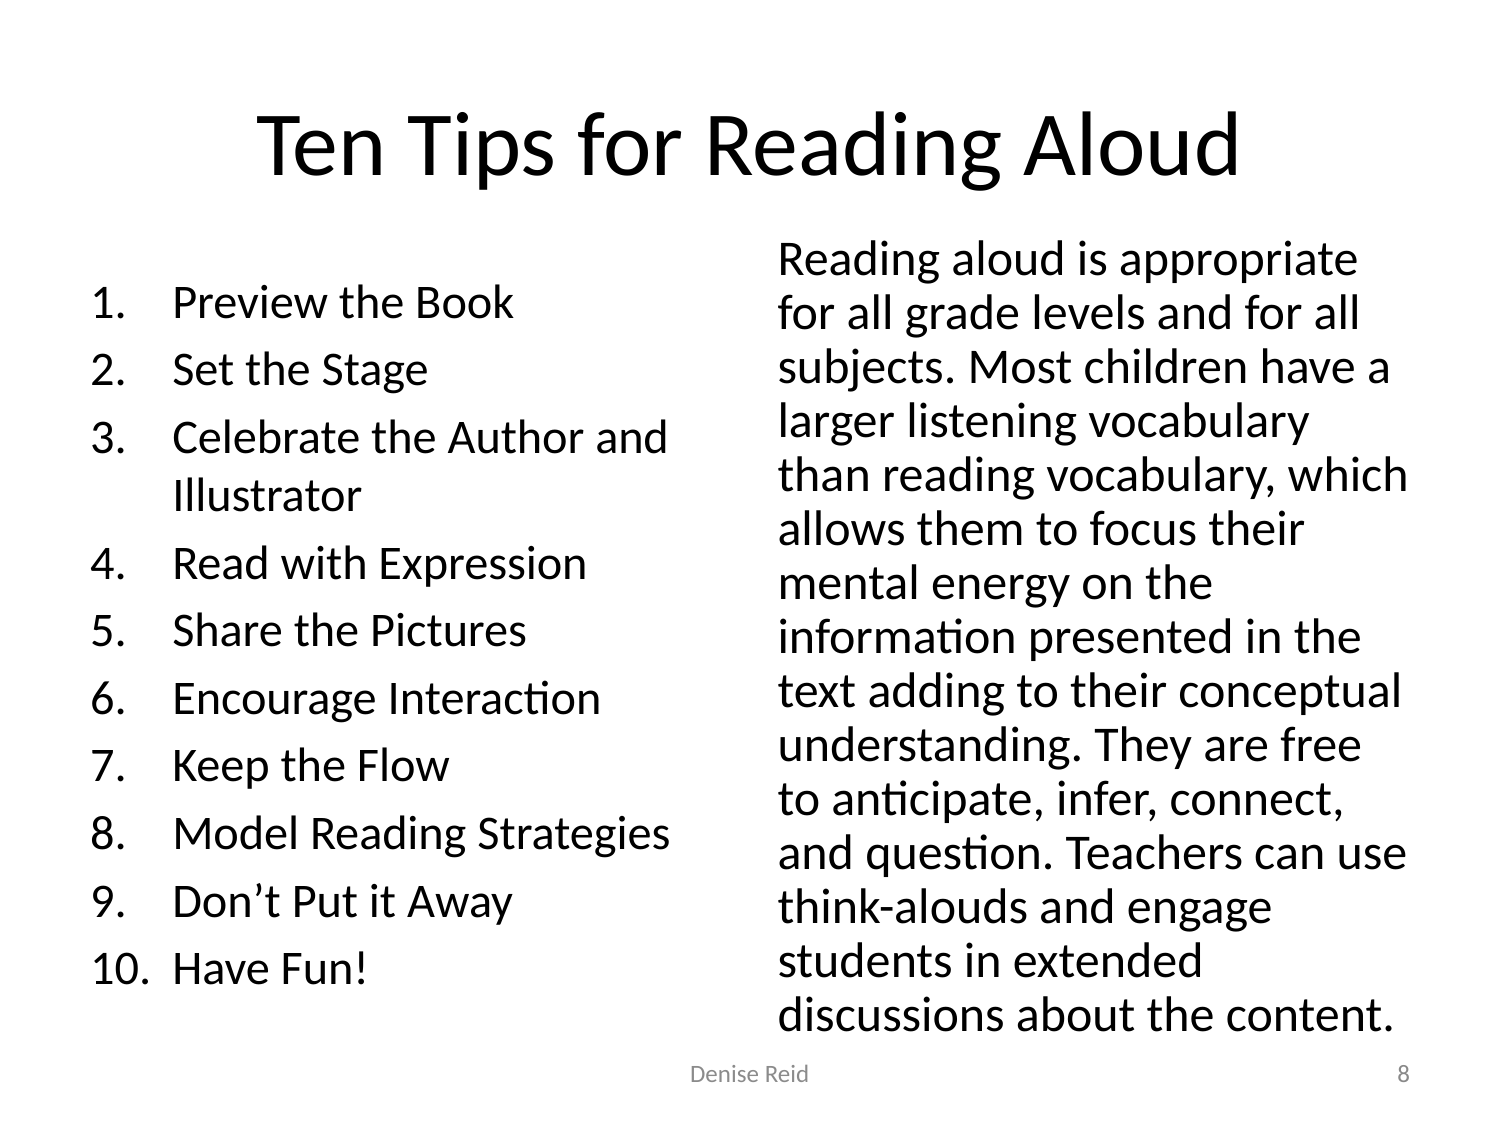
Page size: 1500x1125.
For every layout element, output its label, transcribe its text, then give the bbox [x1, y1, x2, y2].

title Ten Tips for Reading Aloud [75, 45, 1425, 233]
footer Denise Reid [512, 1042, 988, 1103]
slide_number 8 [1074, 1042, 1425, 1103]
list Preview the Book Set the Stage Celebrate the Author and Illustrator Read with Expression Share the Pictures Encourage Interaction Keep the Flow Model Reading Strategies Don’t Put it Away Have Fun! [75, 262, 738, 1005]
list Reading aloud is appropriate for all grade levels and for all subjects. Most children have a larger listening vocabulary than reading vocabulary, which allows them to focus their mental energy on the information presented in the text adding to their conceptual understanding. They are free to anticipate, infer, connect, and question. Teachers can use think-alouds and engage students in extended discussions about the content. [762, 224, 1425, 1063]
